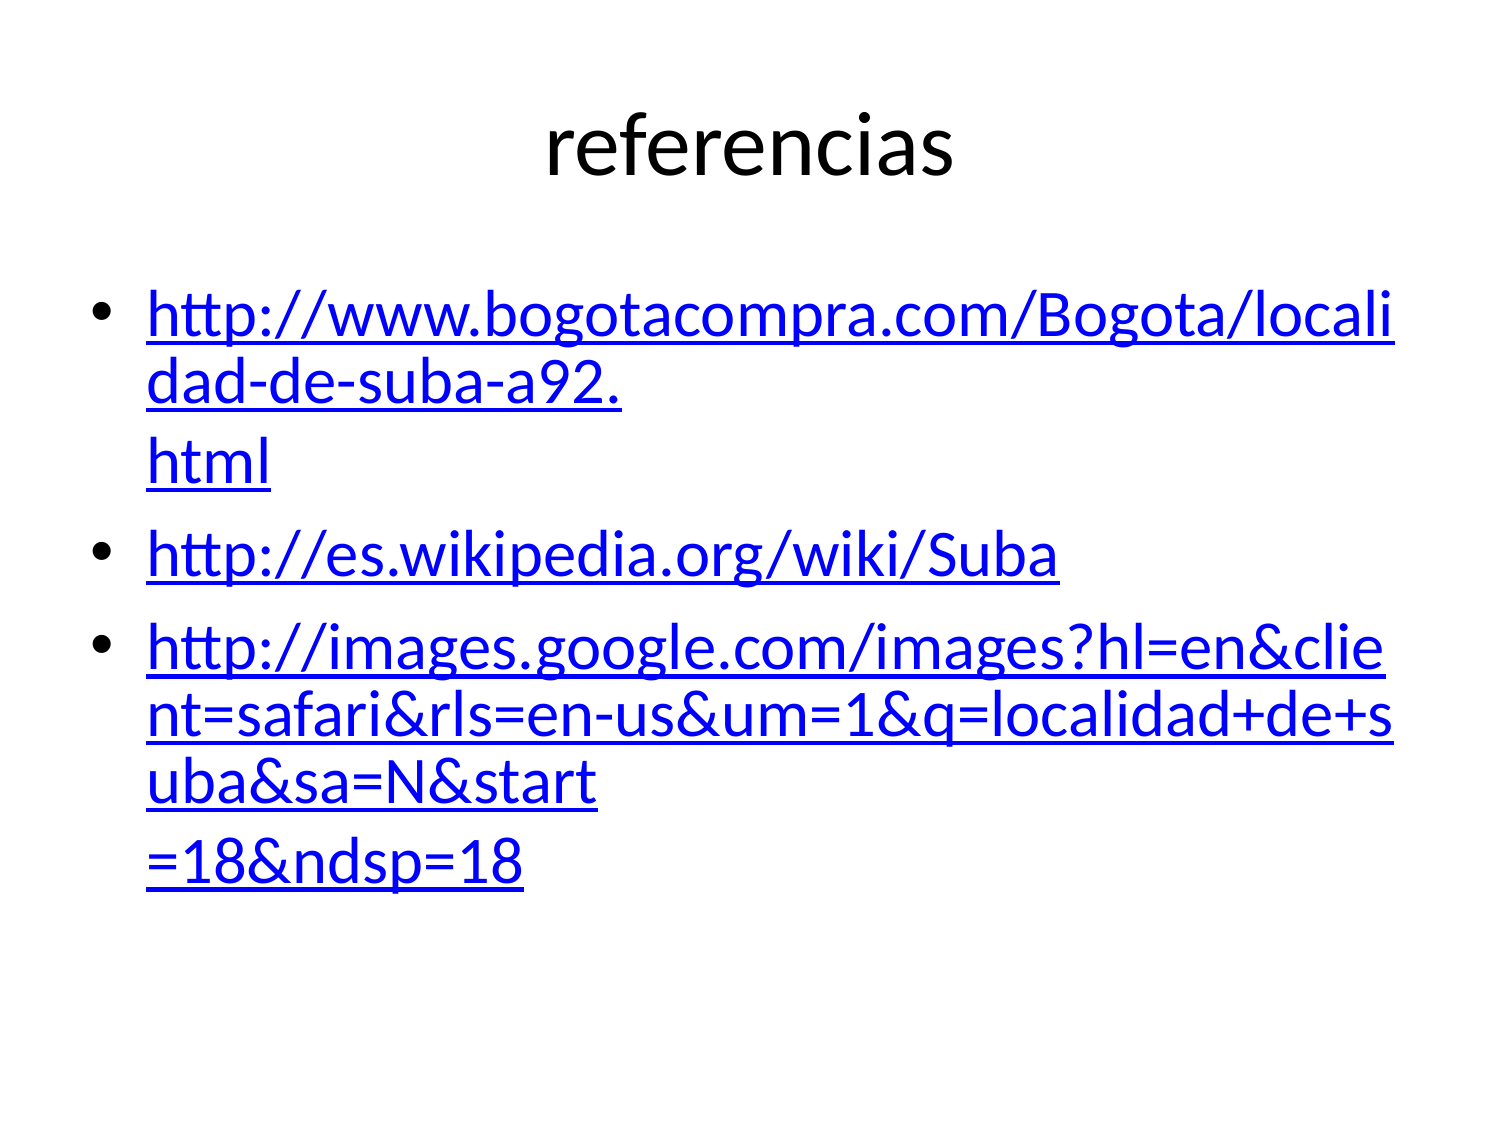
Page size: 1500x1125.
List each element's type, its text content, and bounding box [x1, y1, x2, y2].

title referencias [75, 45, 1425, 233]
list http://www.bogotacompra.com/Bogota/localidad-de-suba-a92.html http://es.wikipedia.org/wiki/Suba http://images.google.com/images?hl=en&client=safari&rls=en-us&um=1&q=localidad+de+suba&sa=N&start=18&ndsp=18 [75, 262, 1425, 1005]
